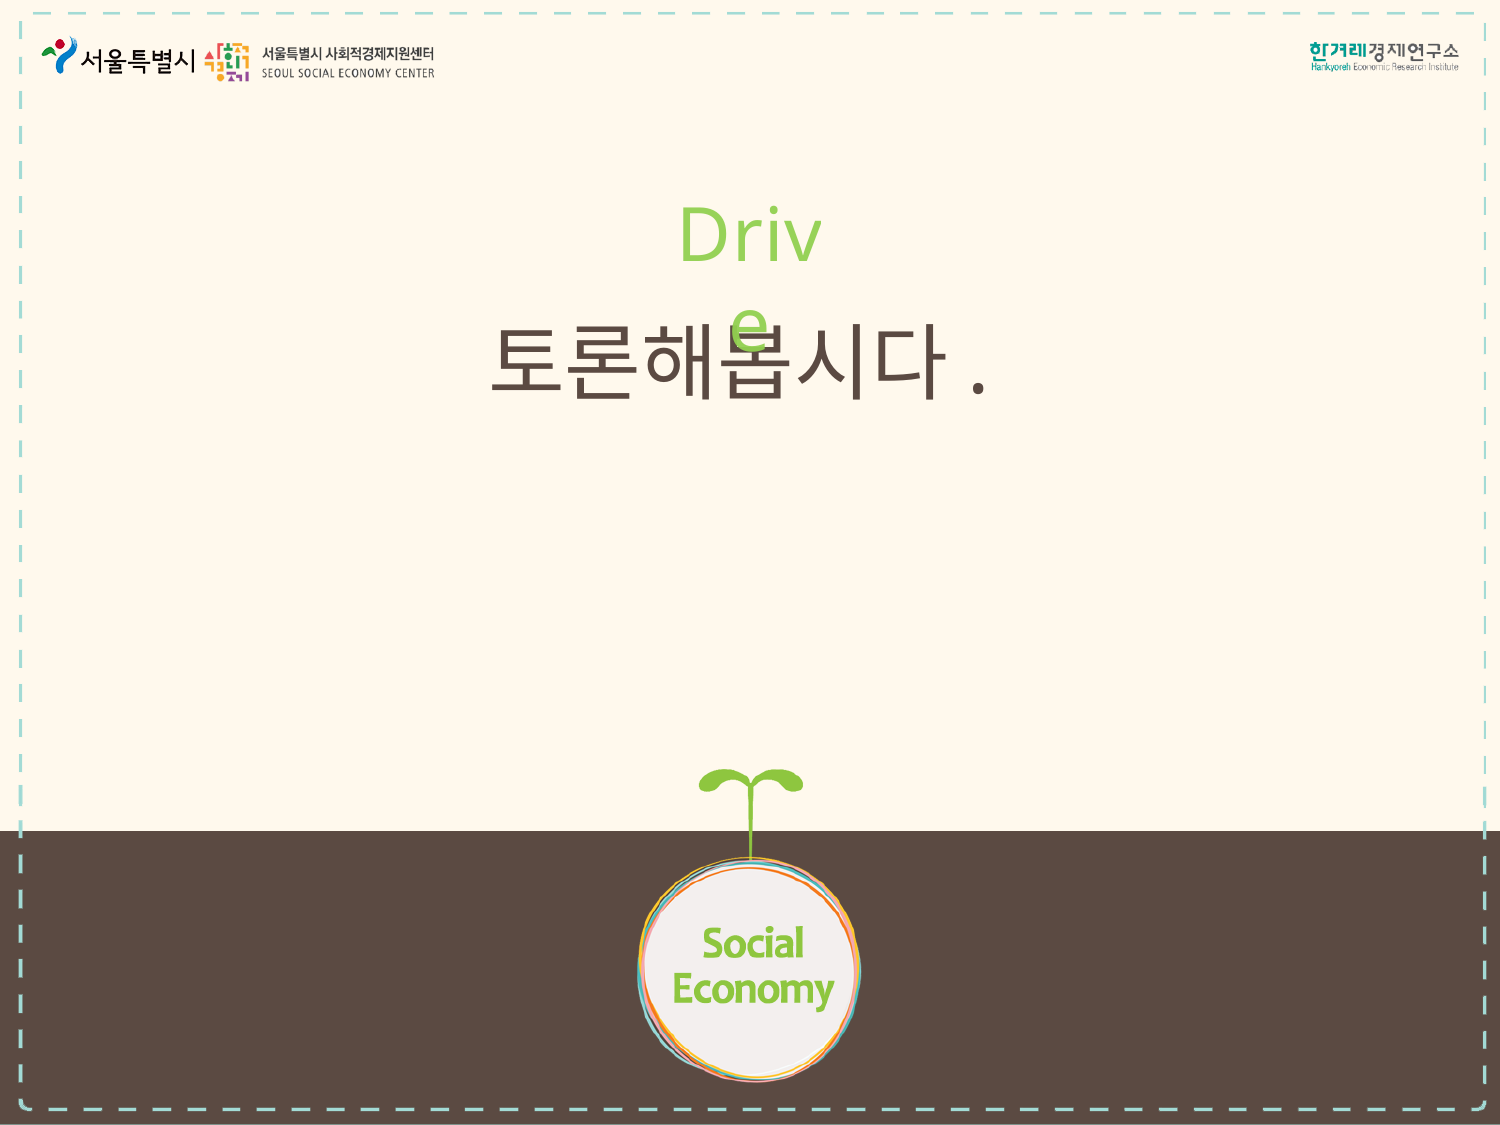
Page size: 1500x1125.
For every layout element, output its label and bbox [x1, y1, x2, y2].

picture [0, 0, 1500, 1125]
list [644, 178, 856, 285]
title [112, 302, 1388, 433]
